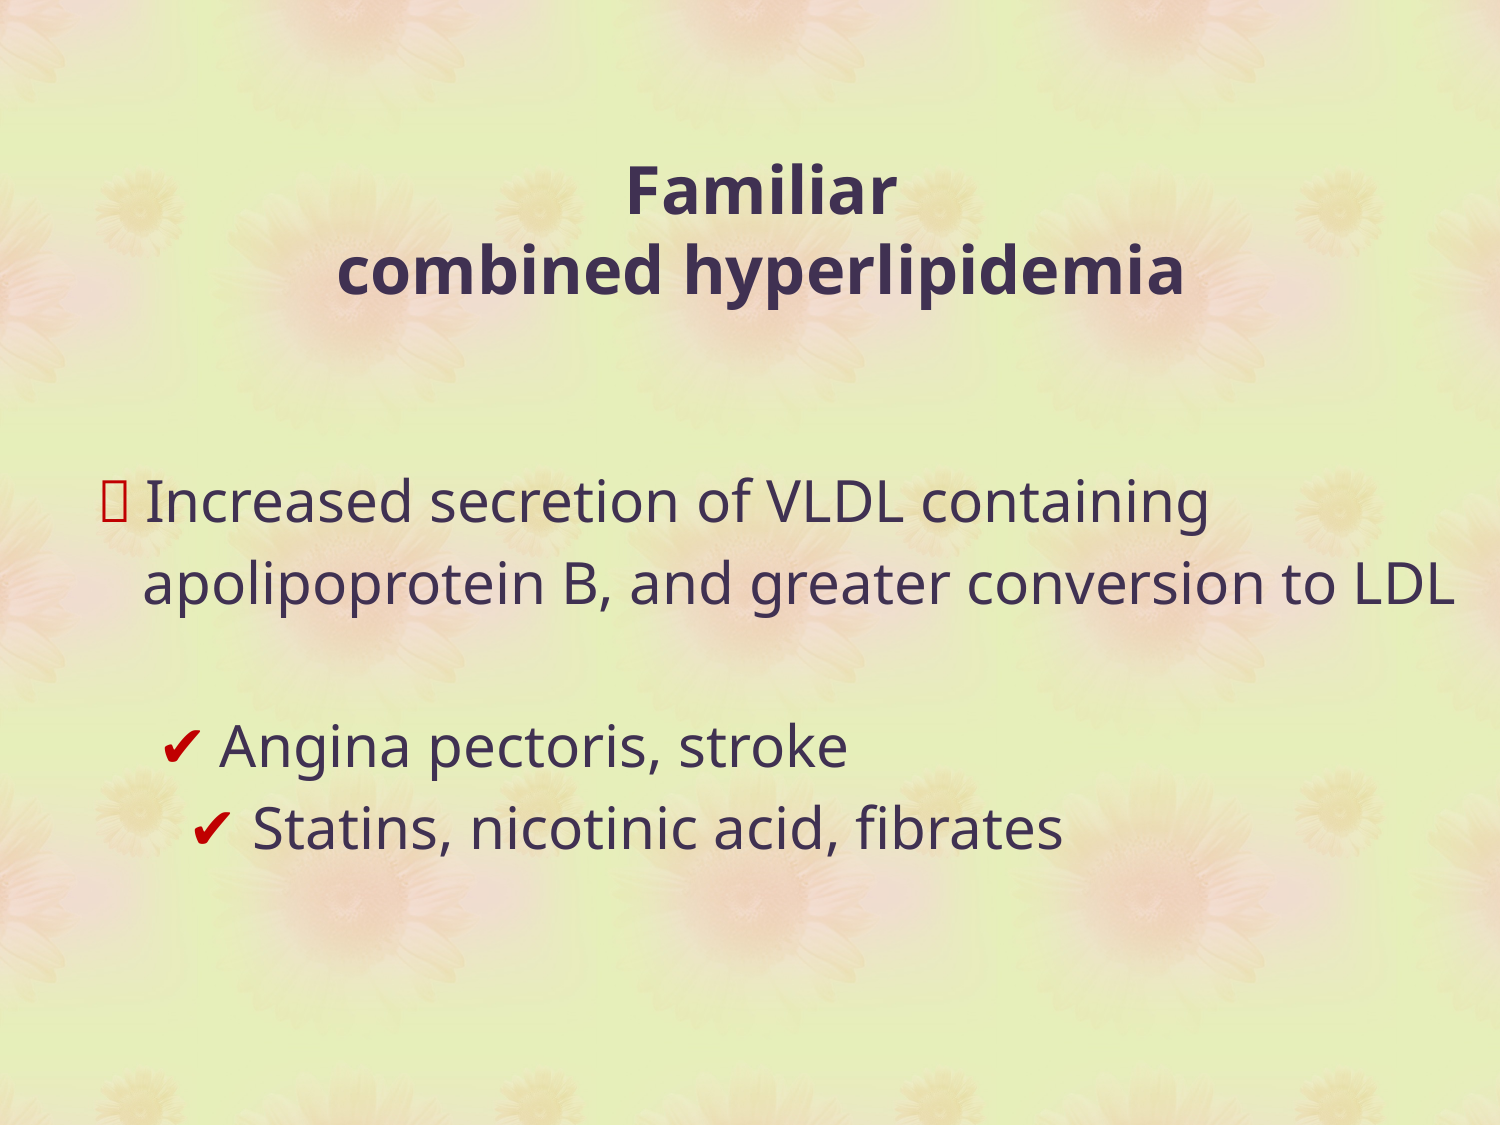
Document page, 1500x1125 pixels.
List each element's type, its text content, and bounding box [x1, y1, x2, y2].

text_box Familiar combined hyperlipidemia [70, 140, 1454, 316]
picture [0, 0, 1500, 1125]
subtitle  Increased secretion of VLDL containing apolipoprotein B, and greater conversion to LDL ✔ Angina pectoris, stroke ✔ Statins, nicotinic acid, fibrates [82, 457, 1500, 745]
